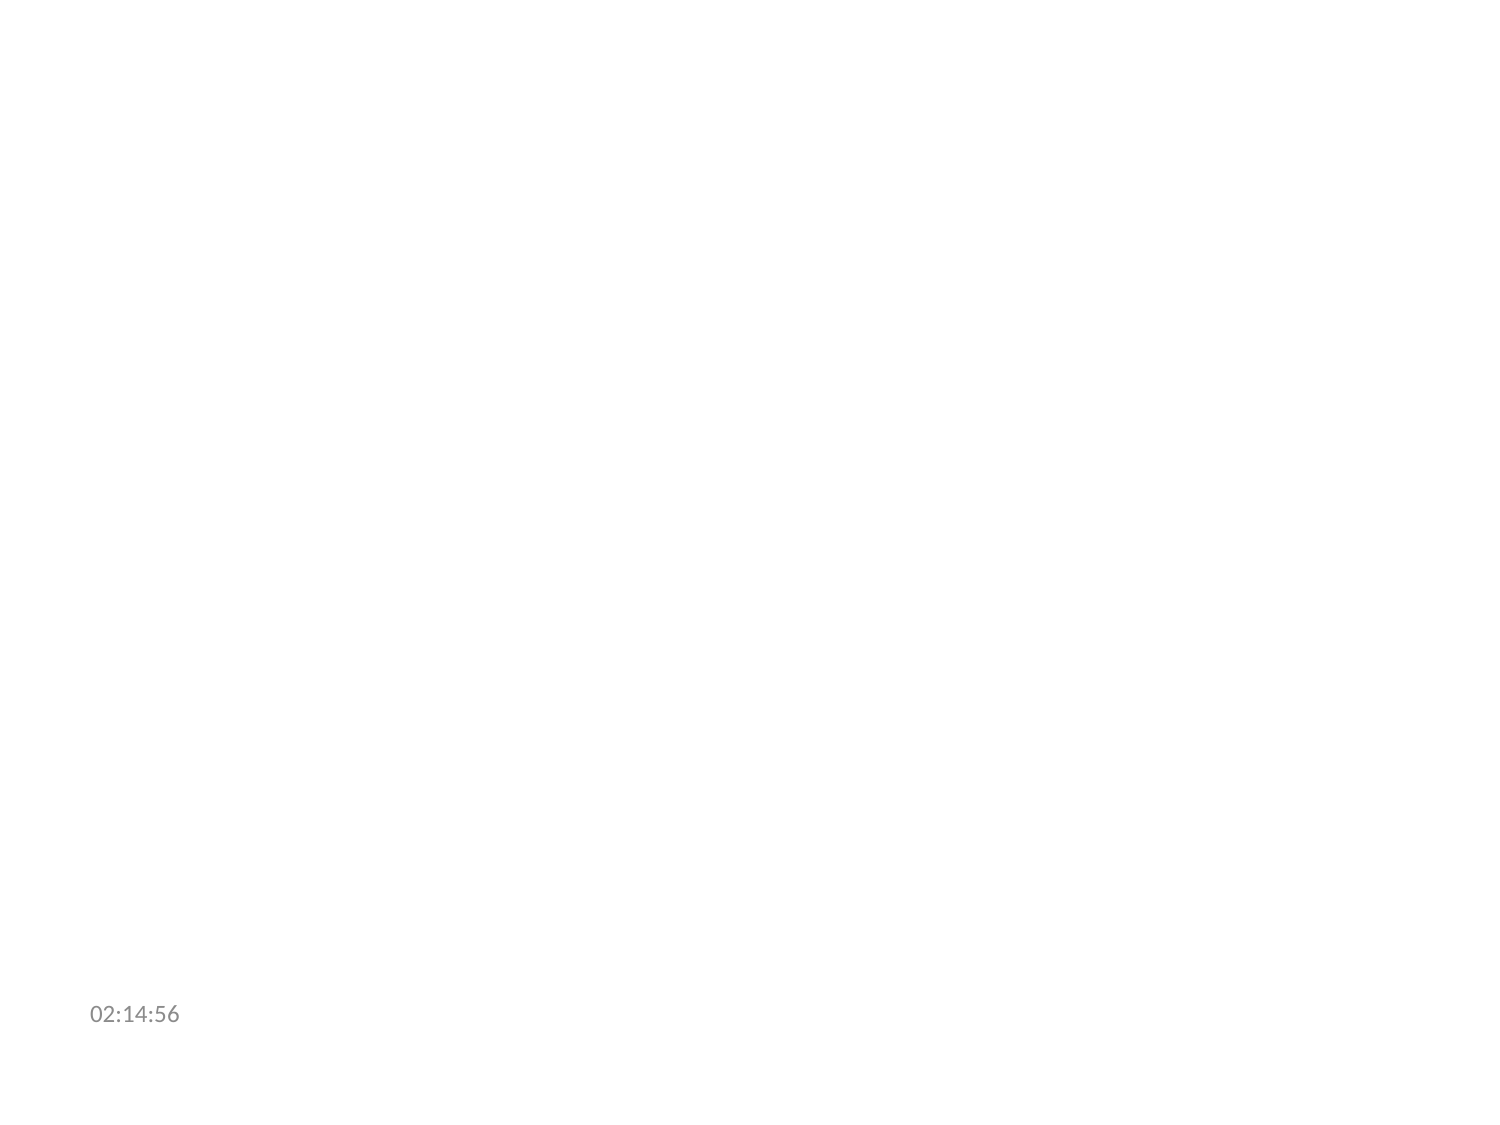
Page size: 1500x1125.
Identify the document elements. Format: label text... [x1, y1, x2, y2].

text_box 15:35:09 [75, 982, 425, 1043]
